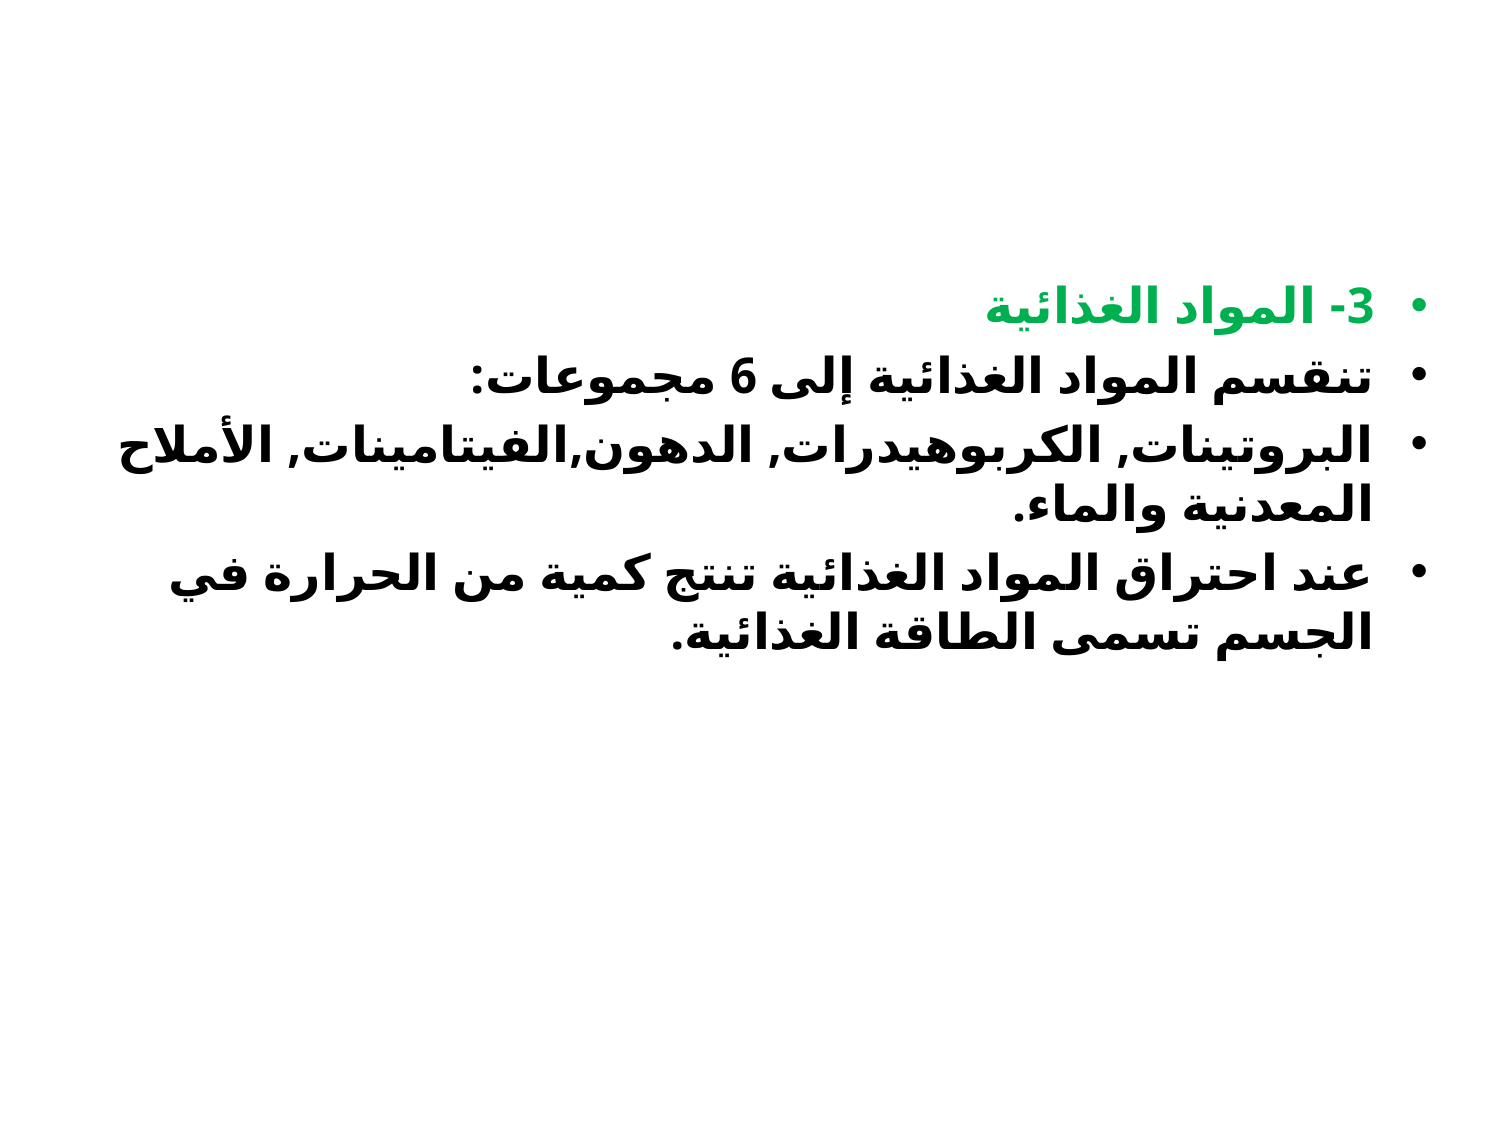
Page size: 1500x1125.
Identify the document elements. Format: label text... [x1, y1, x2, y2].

list 3- المواد الغذائية تنقسم المواد الغذائية إلى 6 مجموعات: البروتينات, الكربوهيدرات, الدهون,الفيتامينات, الأملاح المعدنية والماء. عند احتراق المواد الغذائية تنتج كمية من الحرارة في الجسم تسمى الطاقة الغذائية. [88, 267, 1439, 669]
